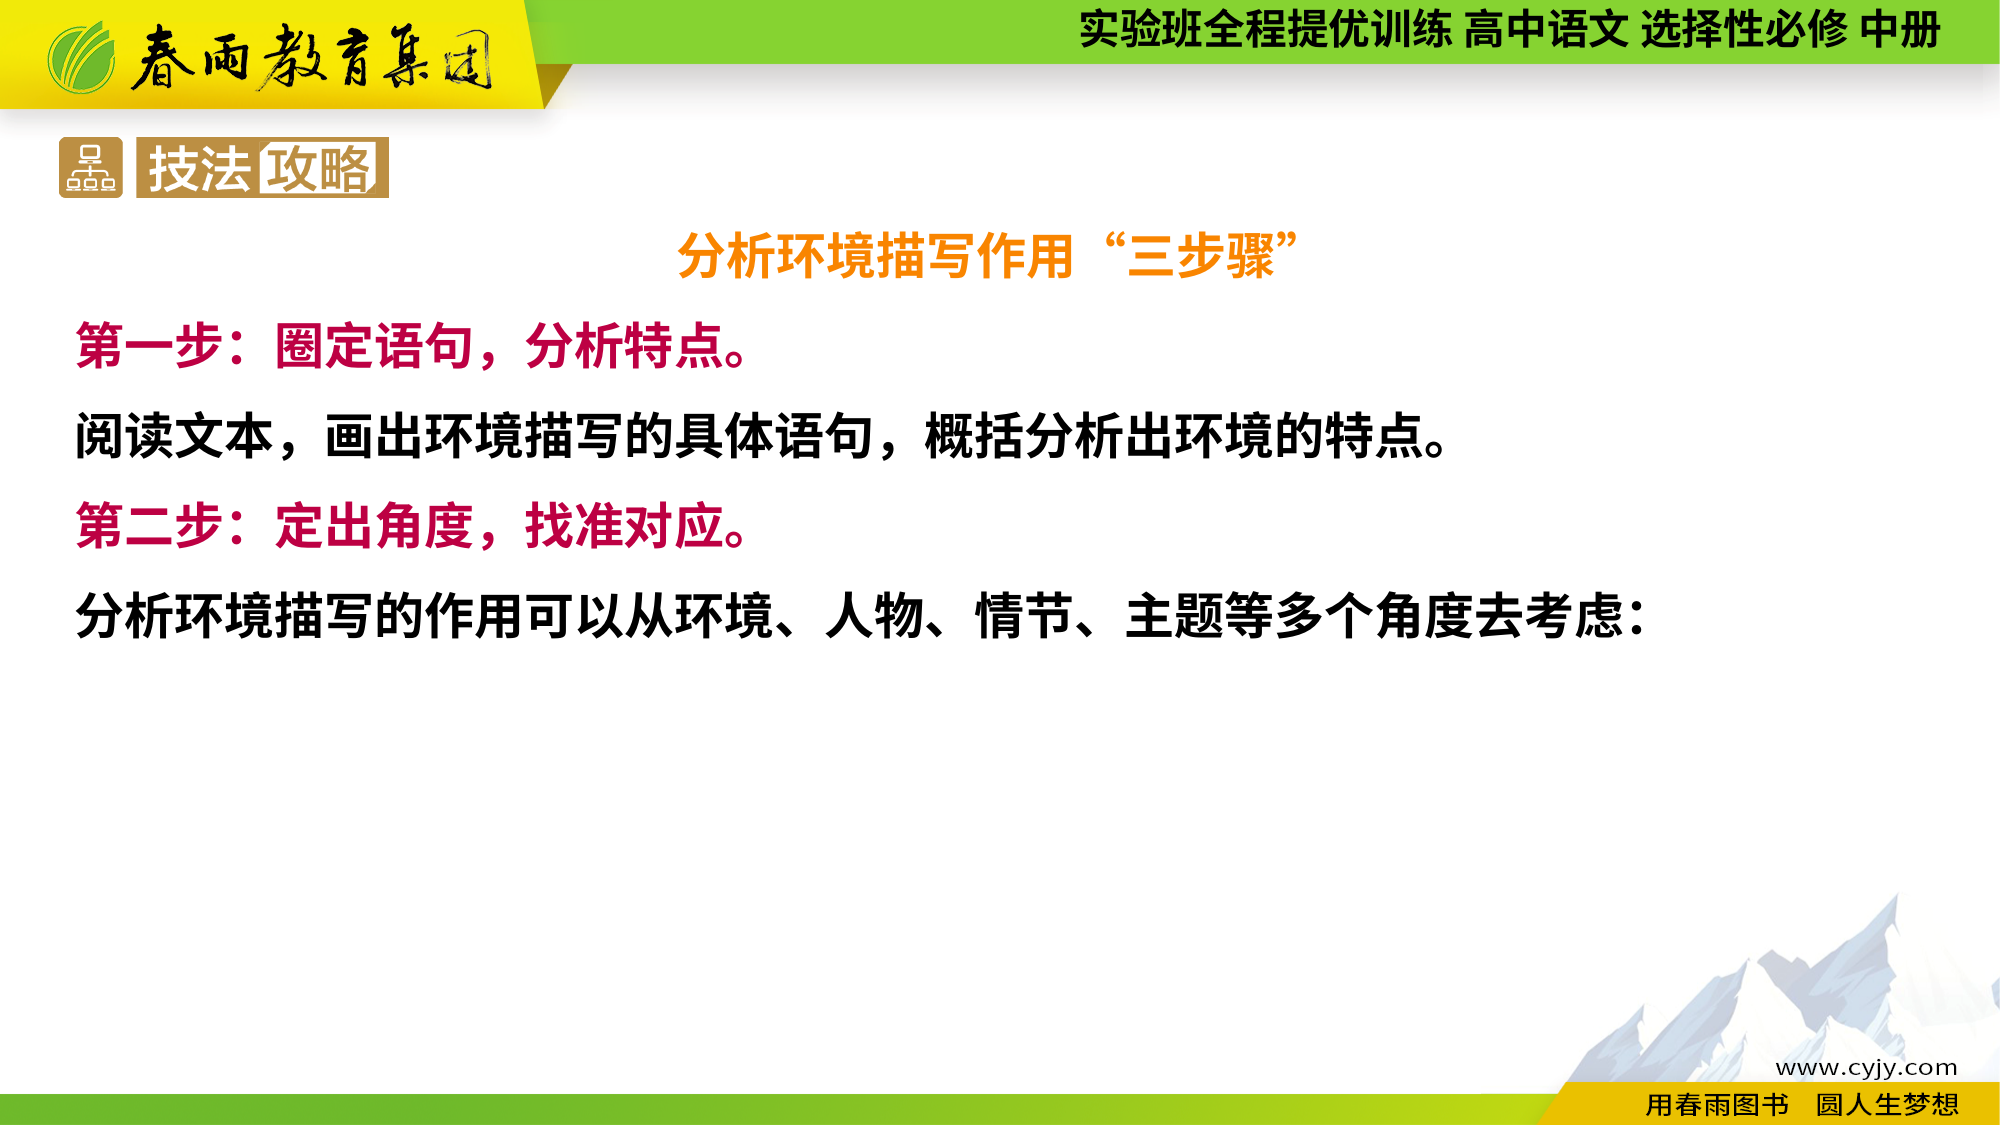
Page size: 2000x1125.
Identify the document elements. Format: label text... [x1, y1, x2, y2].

picture [0, 0, 2000, 1125]
list 分析环境描写作用“三步骤” 第一步：圈定语句，分析特点。 阅读文本，画出环境描写的具体语句，概括分析出环境的特点。 第二步：定出角度，找准对应。 分析环境描写的作用可以从环境、人物、情节、主题等多个角度去考虑： [59, 187, 1944, 657]
